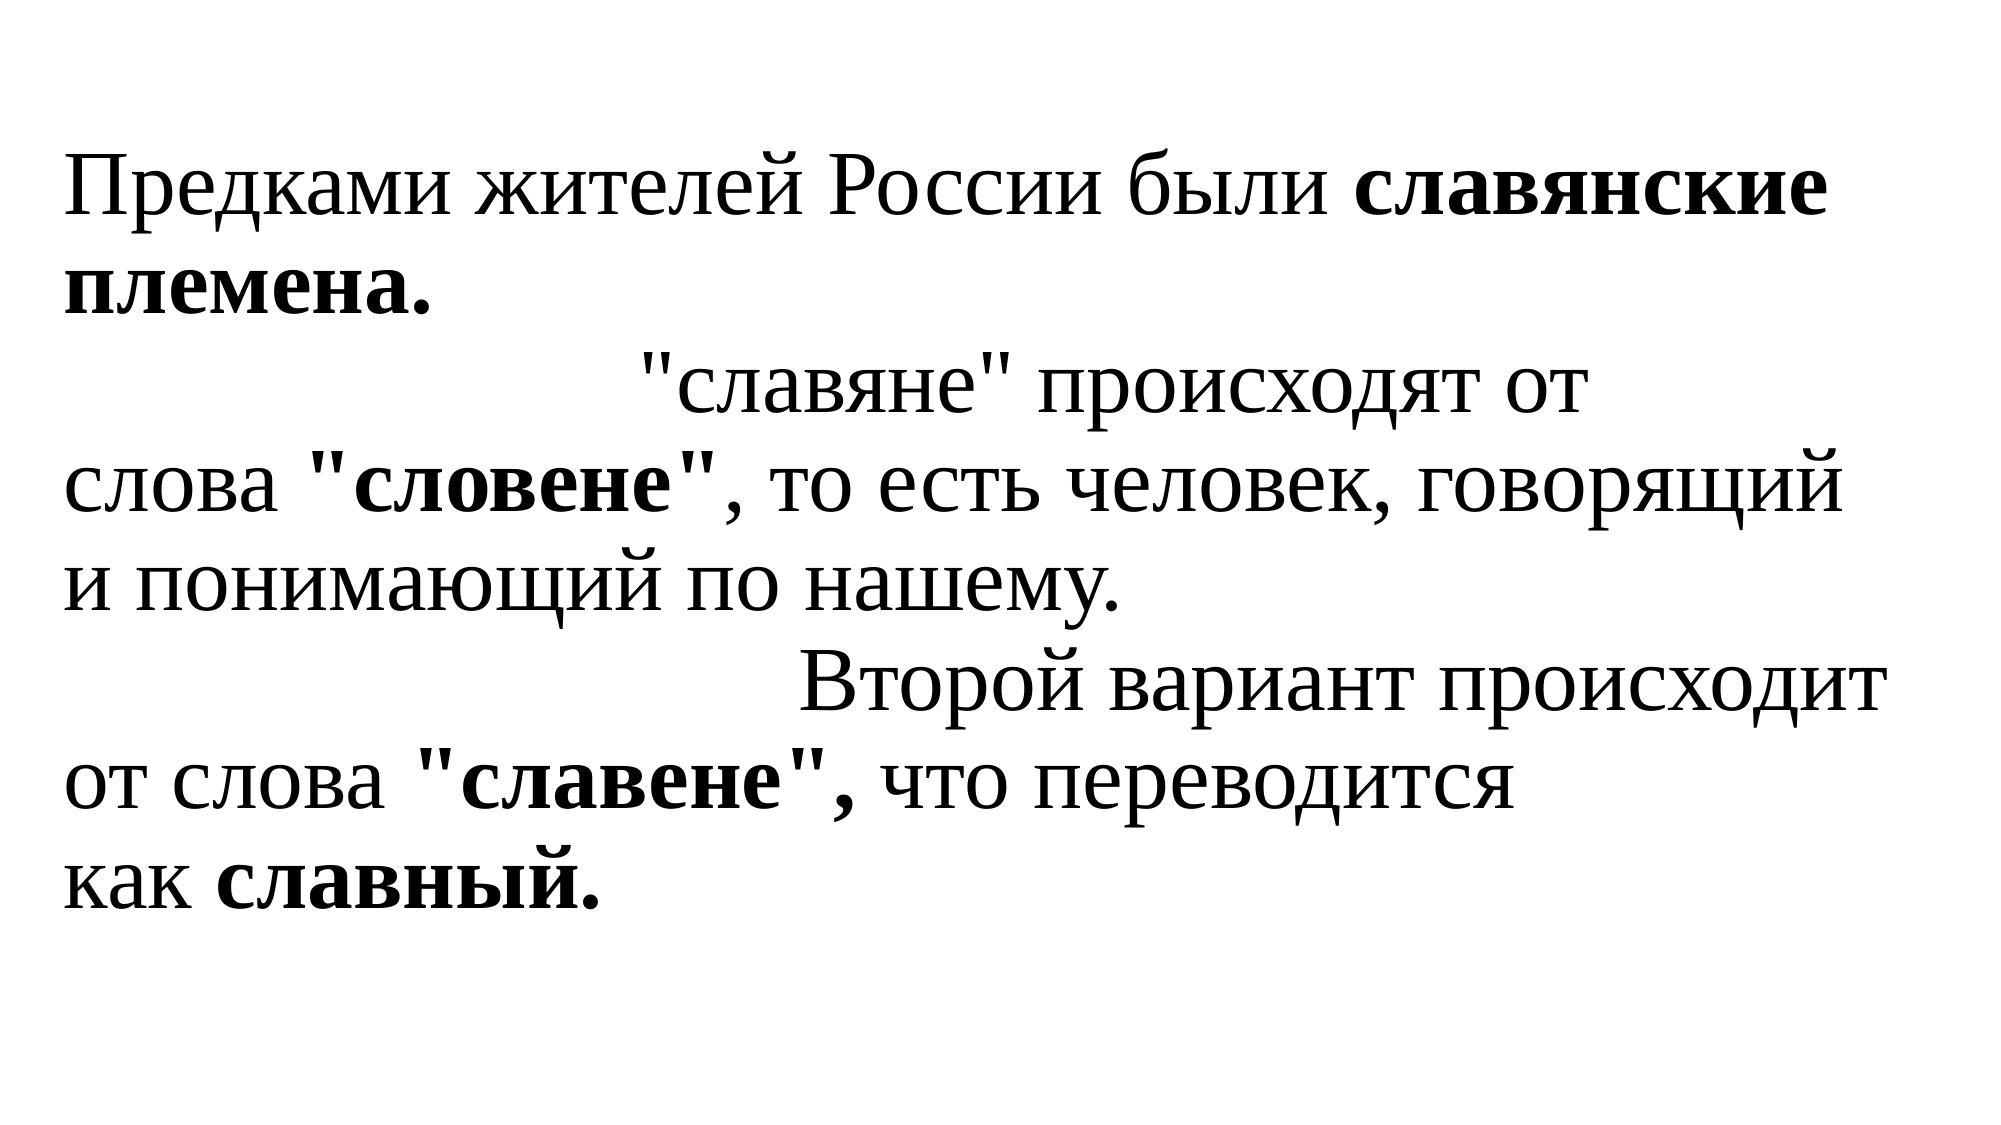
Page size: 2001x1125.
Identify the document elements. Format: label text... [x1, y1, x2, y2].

title Предками жителей России были славянские племена. "славяне" происходят от слова "словене", то есть человек, говорящий и понимающий по нашему. Второй вариант происходит от слова "славене", что переводится как славный. [48, 32, 1924, 1032]
